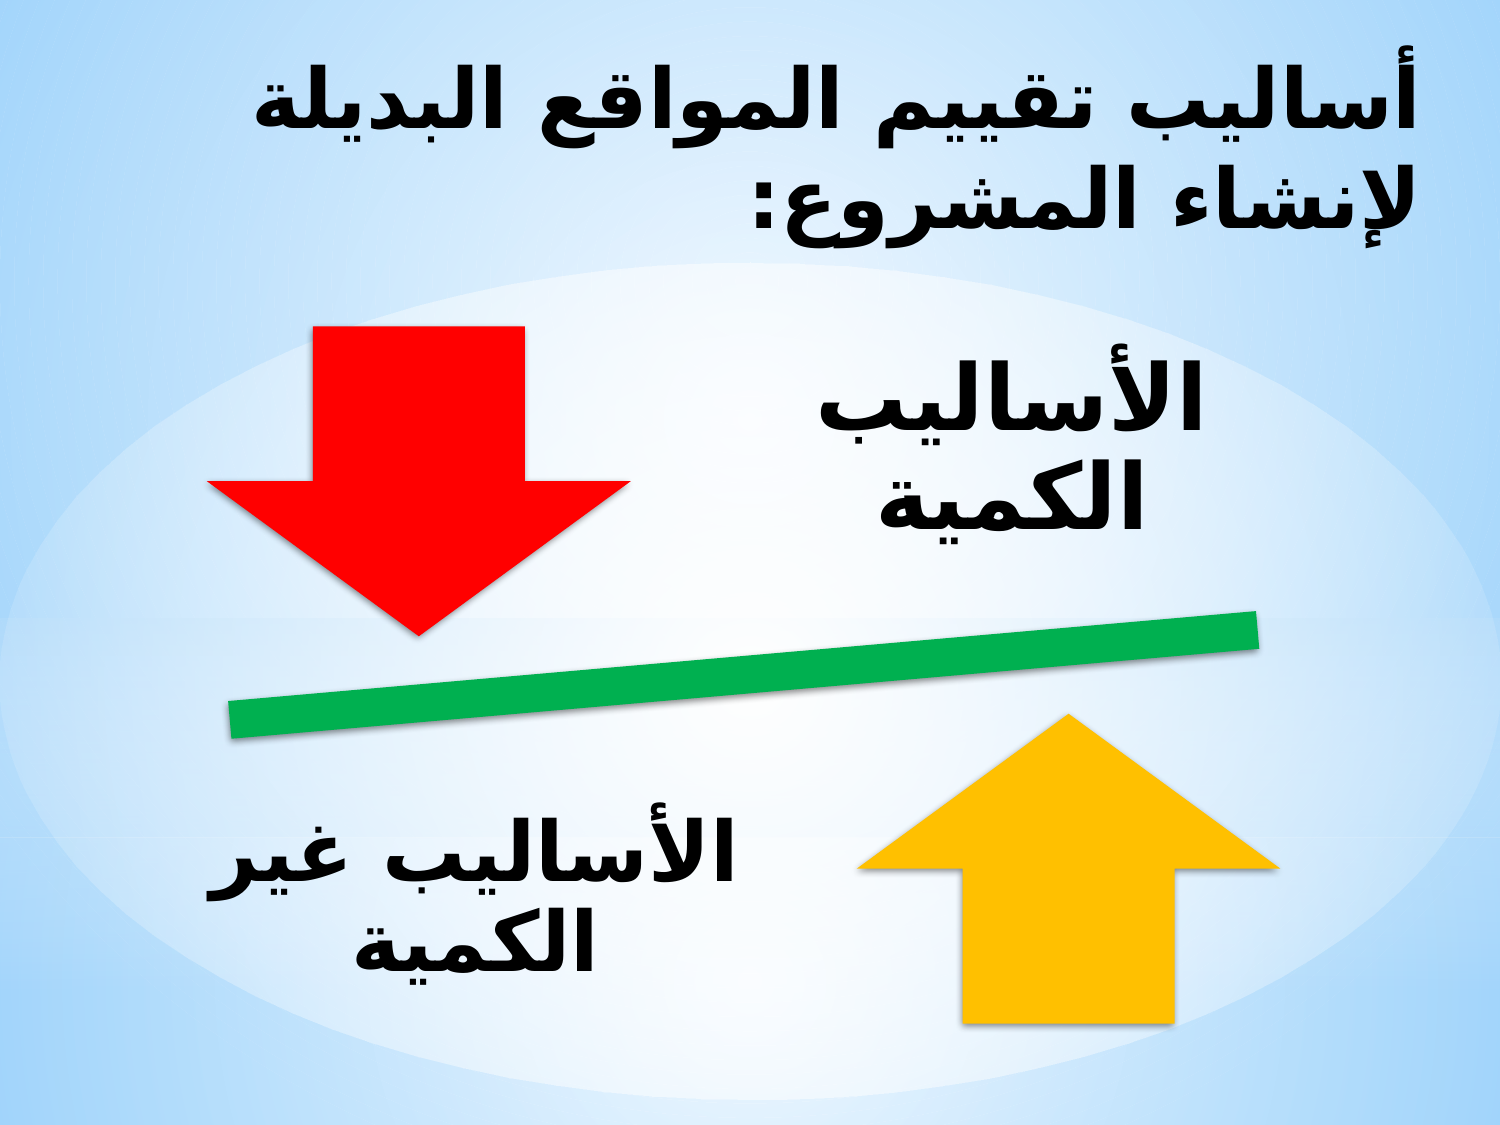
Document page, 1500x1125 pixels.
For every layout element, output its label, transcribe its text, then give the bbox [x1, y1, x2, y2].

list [37, 287, 1451, 1063]
title أساليب تقييم المواقع البديلة لإنشاء المشروع: [50, 37, 1438, 250]
